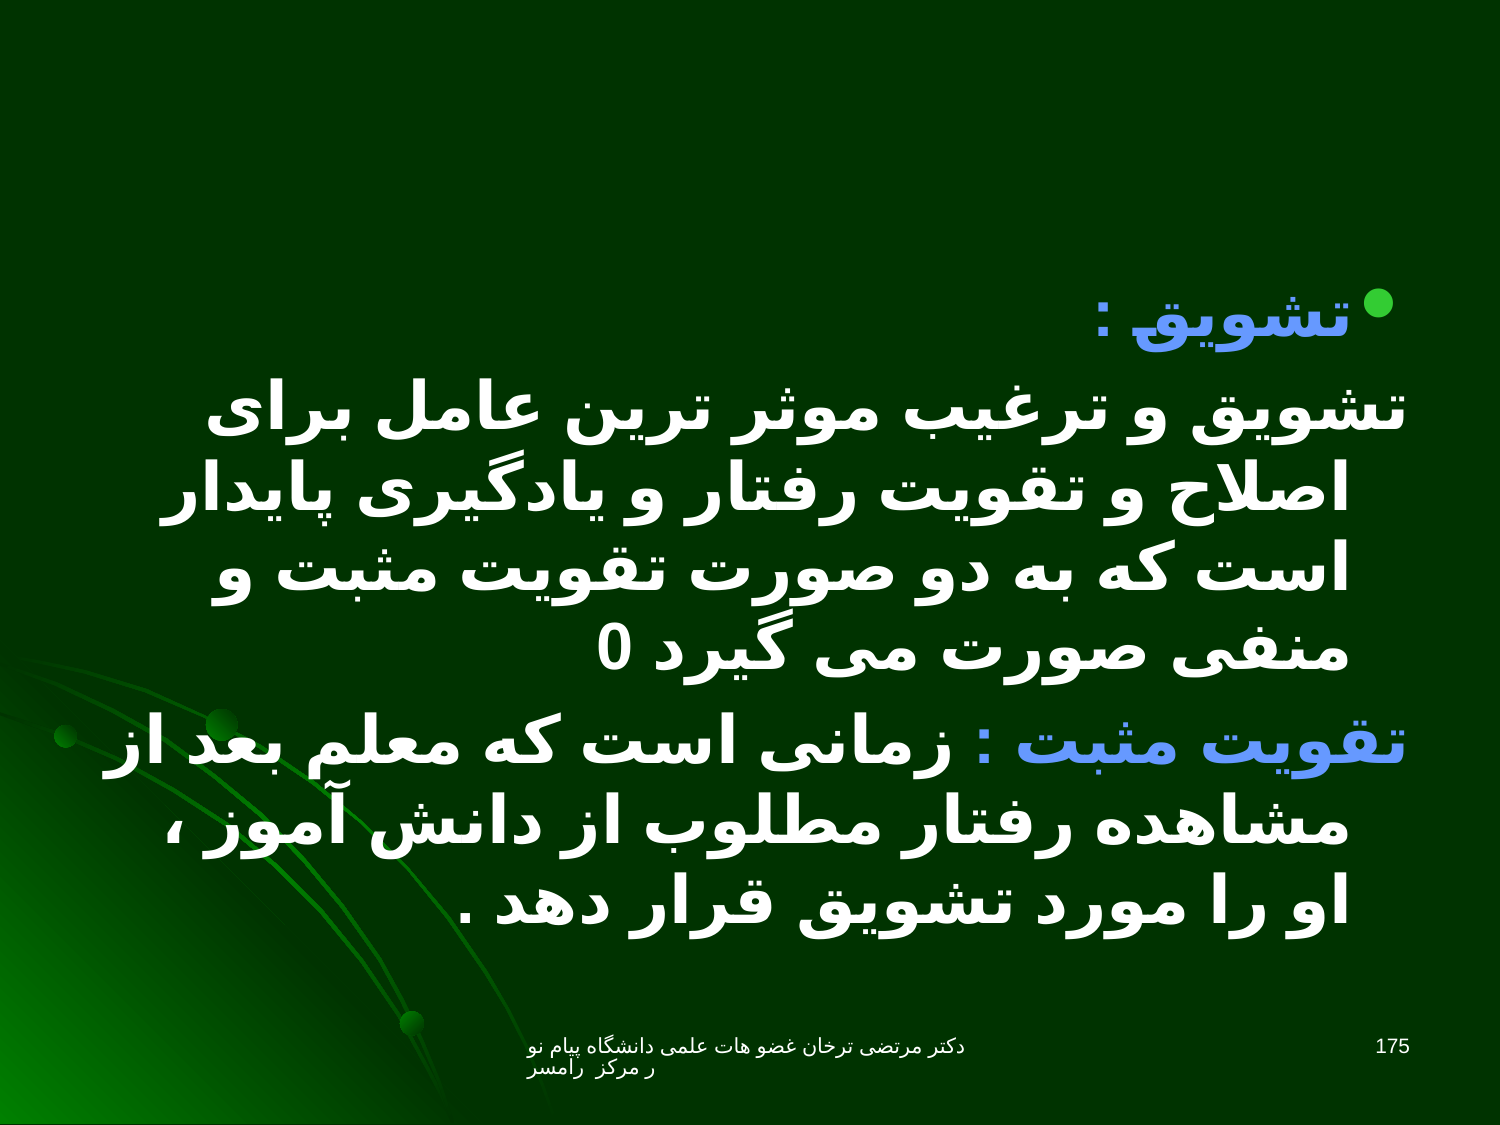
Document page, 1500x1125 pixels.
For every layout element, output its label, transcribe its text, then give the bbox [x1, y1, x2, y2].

list تشویق : تشویق و ترغیب موثر ترین عامل برای اصلاح و تقویت رفتار و یادگیری پایدار است که به دو صورت تقویت مثبت و منفی صورت می گیرد 0 تقویت مثبت : زمانی است که معلم بعد از مشاهده رفتار مطلوب از دانش آموز ، او را مورد تشویق قرار دهد . [74, 262, 1426, 1006]
slide_number 175 [1074, 1024, 1426, 1101]
footer دکتر مرتضی ترخان غضو هات علمی دانشگاه پیام نور مرکز رامسر [512, 1024, 988, 1101]
